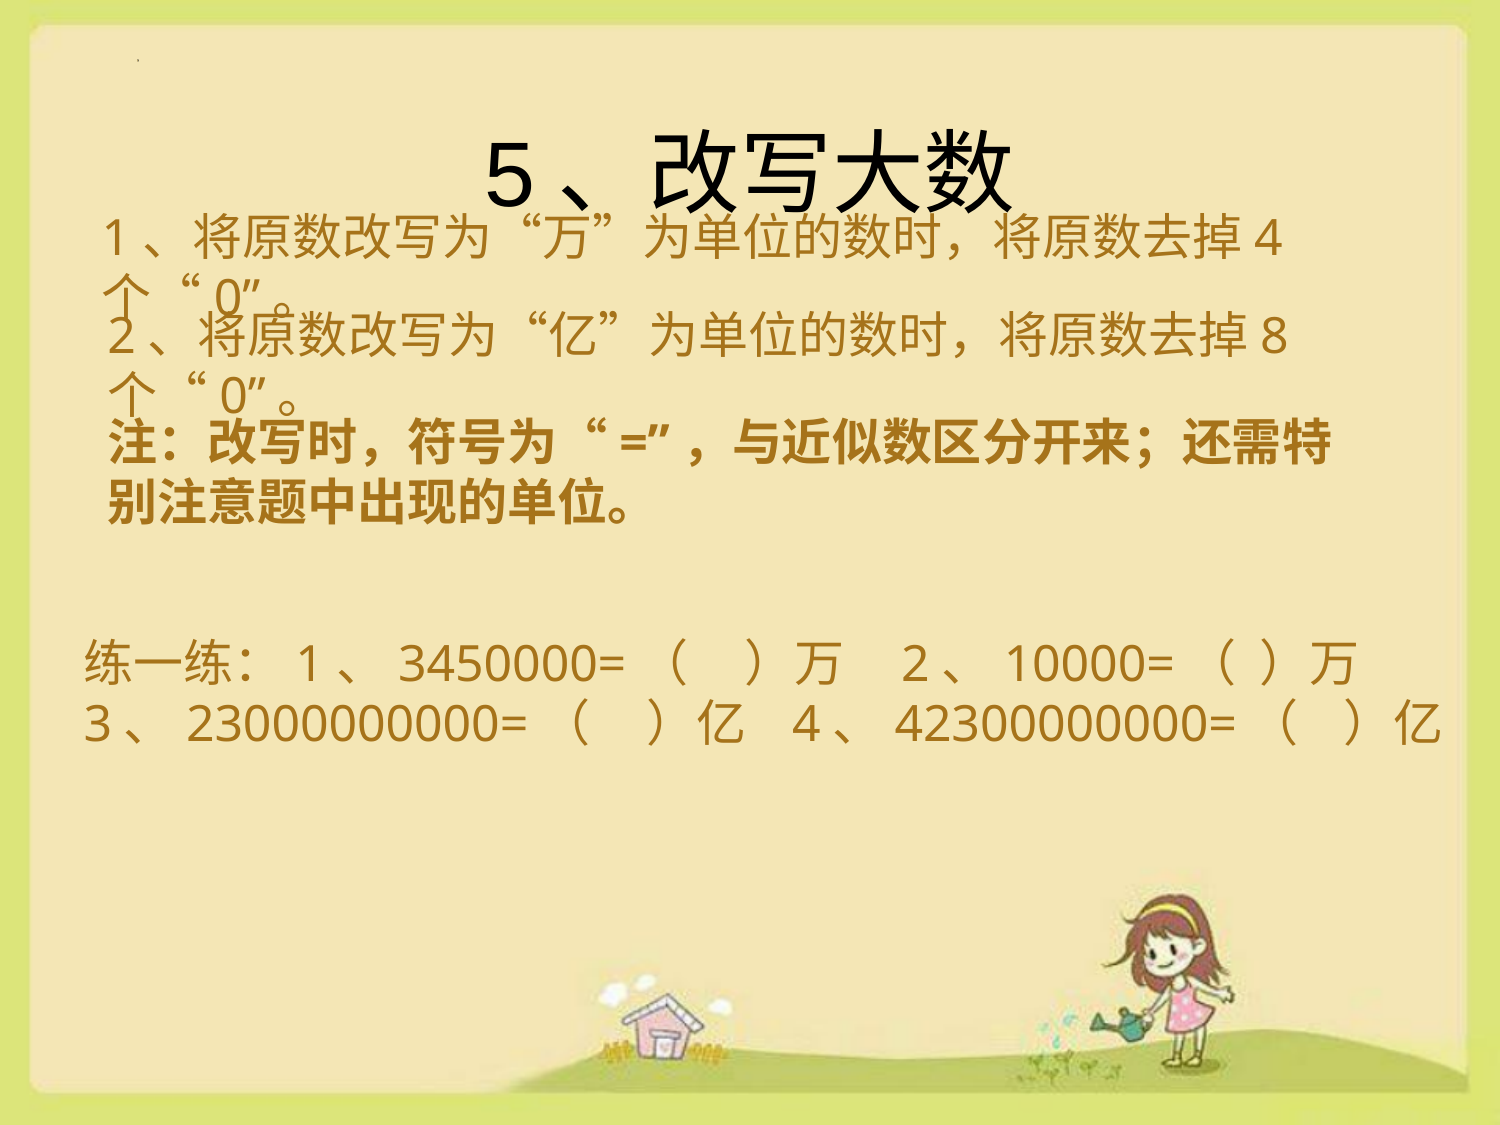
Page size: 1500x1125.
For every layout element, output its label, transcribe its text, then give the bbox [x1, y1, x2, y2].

picture [0, 0, 1500, 1125]
text_box 注：改写时，符号为“=”，与近似数区分开来；还需特别注意题中出现的单位。 [92, 403, 1359, 538]
text_box 1、将原数改写为“万”为单位的数时，将原数去掉4个“0”。 [86, 198, 1489, 334]
text_box 练一练：1、3450000=（ ）万 2、10000=（ ）万 3、23000000000=（ ）亿 4、42300000000=（ ）亿 [68, 623, 1490, 759]
text_box 2、将原数改写为“亿”为单位的数时，将原数去掉8个“0”。 [92, 296, 1462, 431]
title 5、改写大数 [74, 44, 1426, 233]
